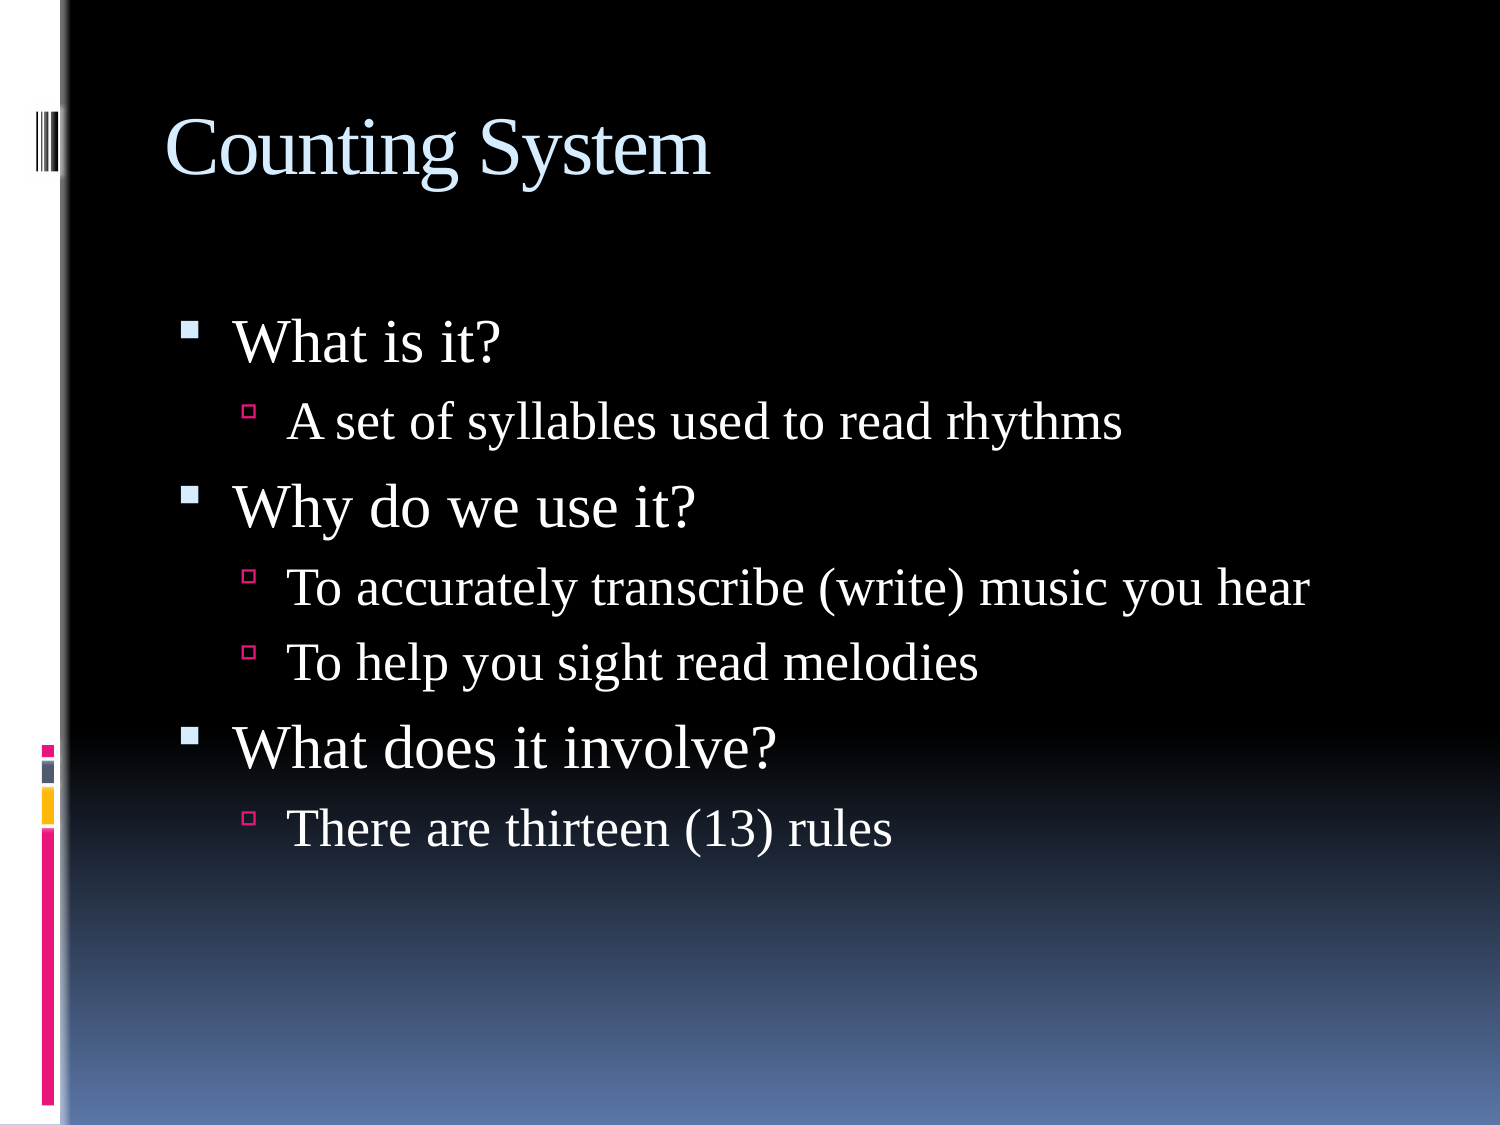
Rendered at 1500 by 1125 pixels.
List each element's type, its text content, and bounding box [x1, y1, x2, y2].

title Counting System [150, 83, 1425, 234]
list What is it? A set of syllables used to read rhythms Why do we use it? To accurately transcribe (write) music you hear To help you sight read melodies What does it involve? There are thirteen (13) rules [150, 292, 1425, 1043]
